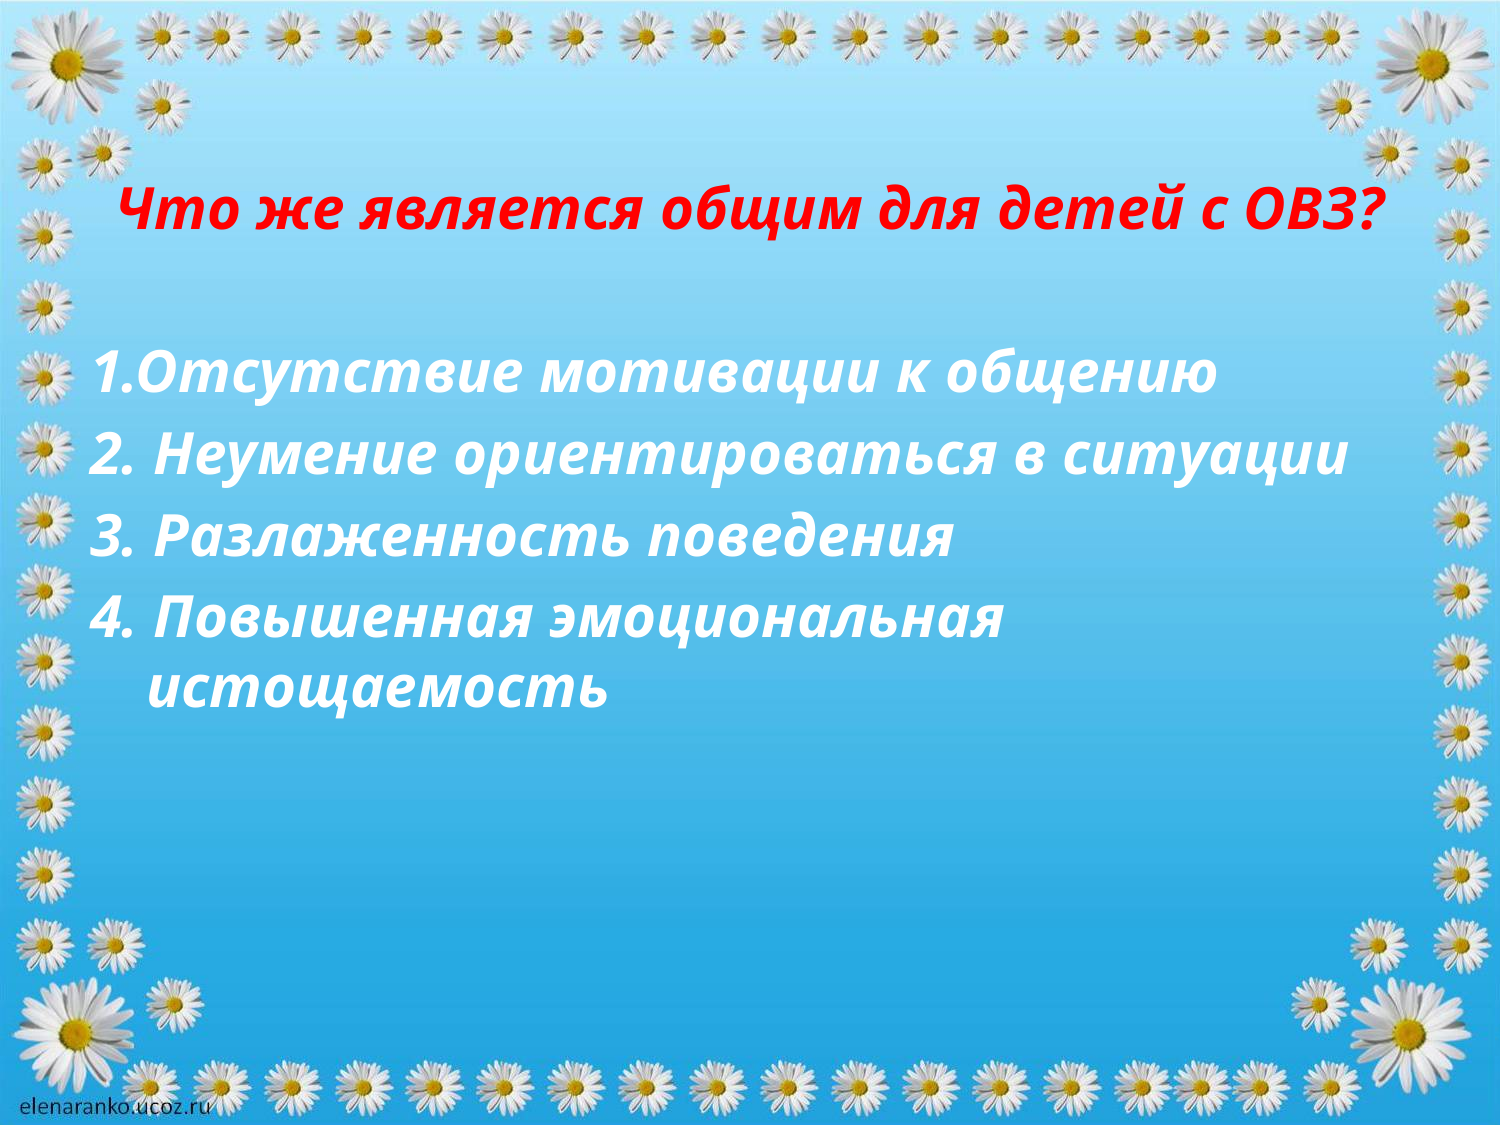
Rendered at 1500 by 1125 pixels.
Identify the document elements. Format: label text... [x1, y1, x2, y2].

picture [0, 0, 1500, 1125]
list Что же является общим для детей с ОВЗ? 1.Отсутствие мотивации к общению 2. Неумение ориентироваться в ситуации 3. Разлаженность поведения 4. Повышенная эмоциональная истощаемость [75, 164, 1425, 1005]
